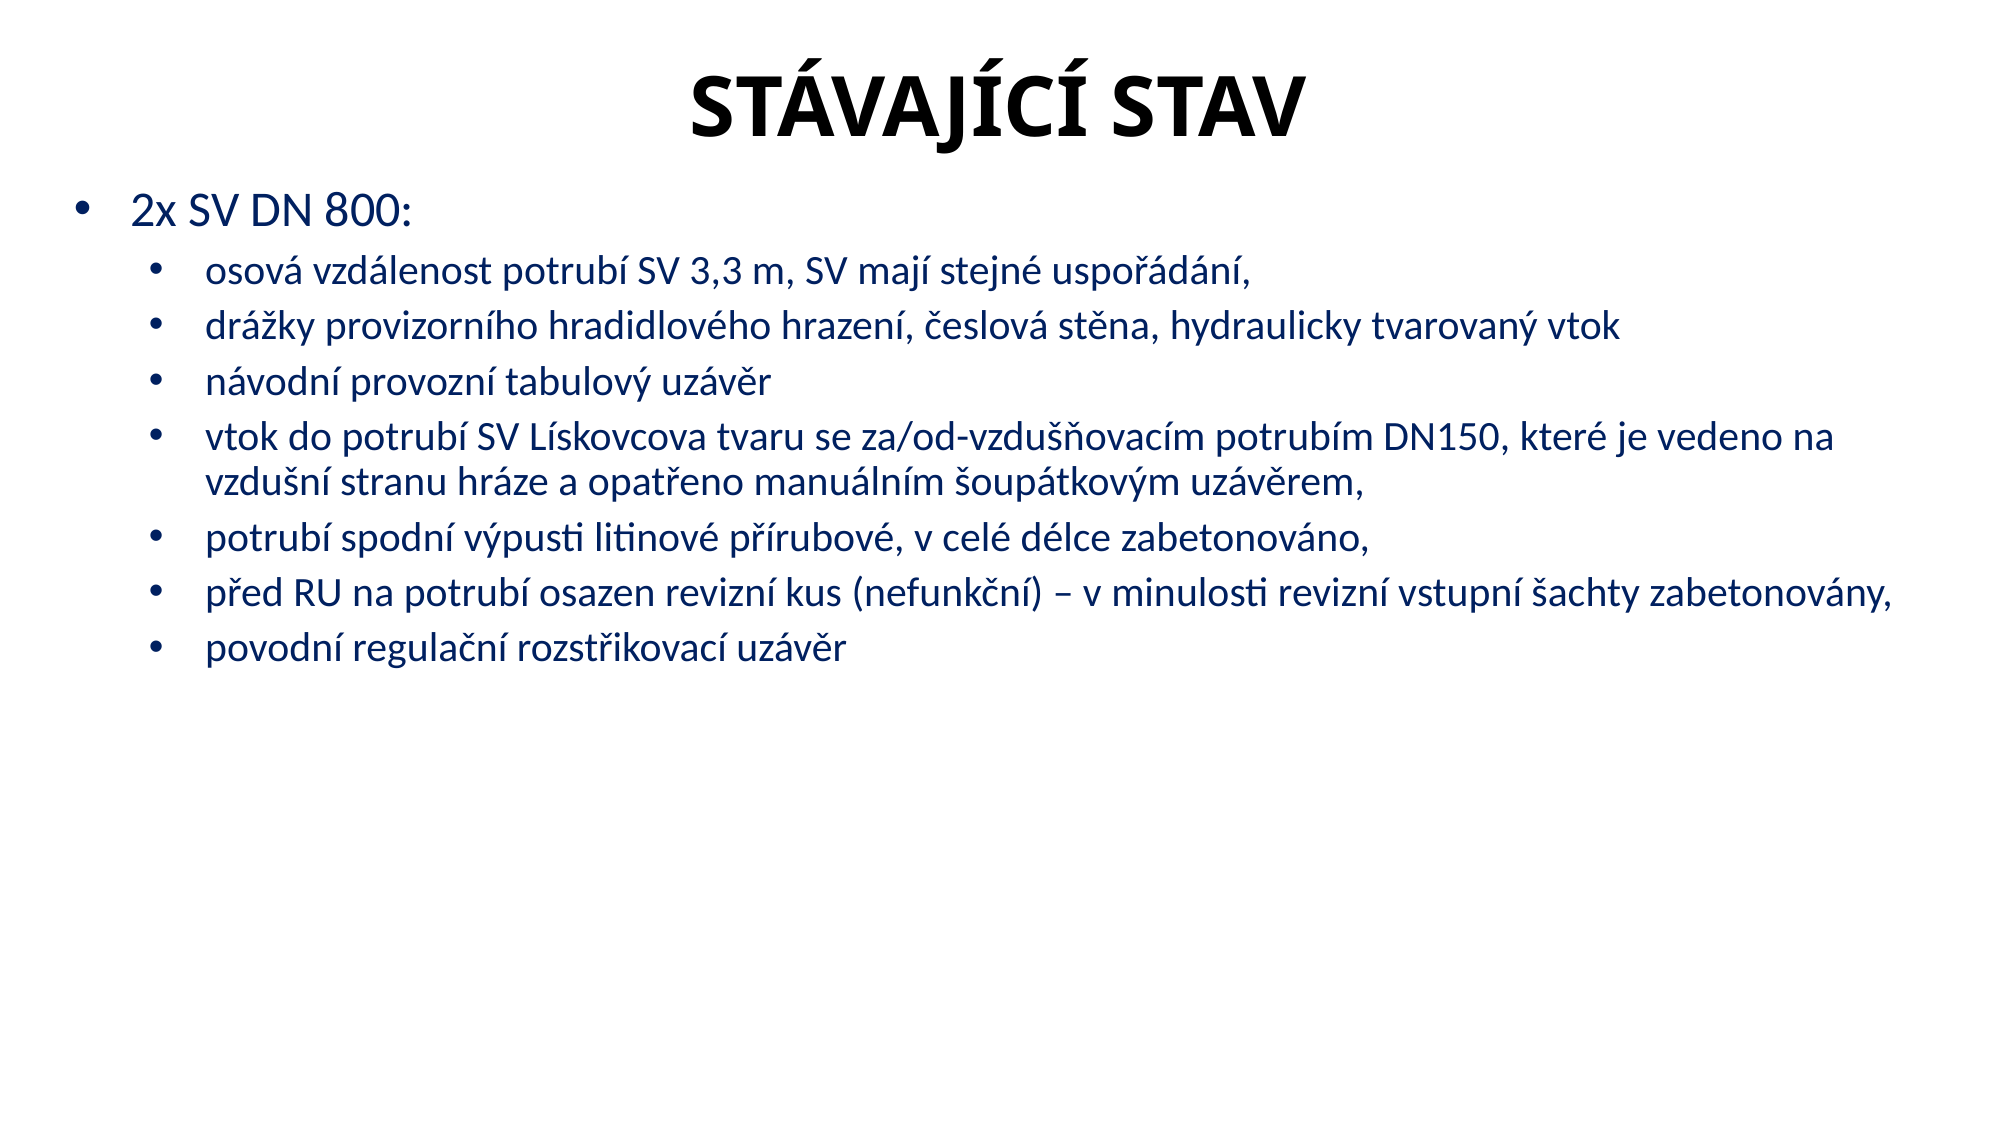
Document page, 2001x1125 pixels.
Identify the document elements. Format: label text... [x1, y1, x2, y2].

title STÁVAJÍCÍ STAV [151, 0, 1846, 163]
subtitle 2x SV DN 800: osová vzdálenost potrubí SV 3,3 m, SV mají stejné uspořádání, drážky provizorního hradidlového hrazení, česlová stěna, hydraulicky tvarovaný vtok návodní provozní tabulový uzávěr vtok do potrubí SV Lískovcova tvaru se za/od-vzdušňovacím potrubím DN150, které je vedeno na vzdušní stranu hráze a opatřeno manuálním šoupátkovým uzávěrem, potrubí spodní výpusti litinové přírubové, v celé délce zabetonováno, před RU na potrubí osazen revizní kus (nefunkční) – v minulosti revizní vstupní šachty zabetonovány, povodní regulační rozstřikovací uzávěr [58, 176, 1964, 1050]
